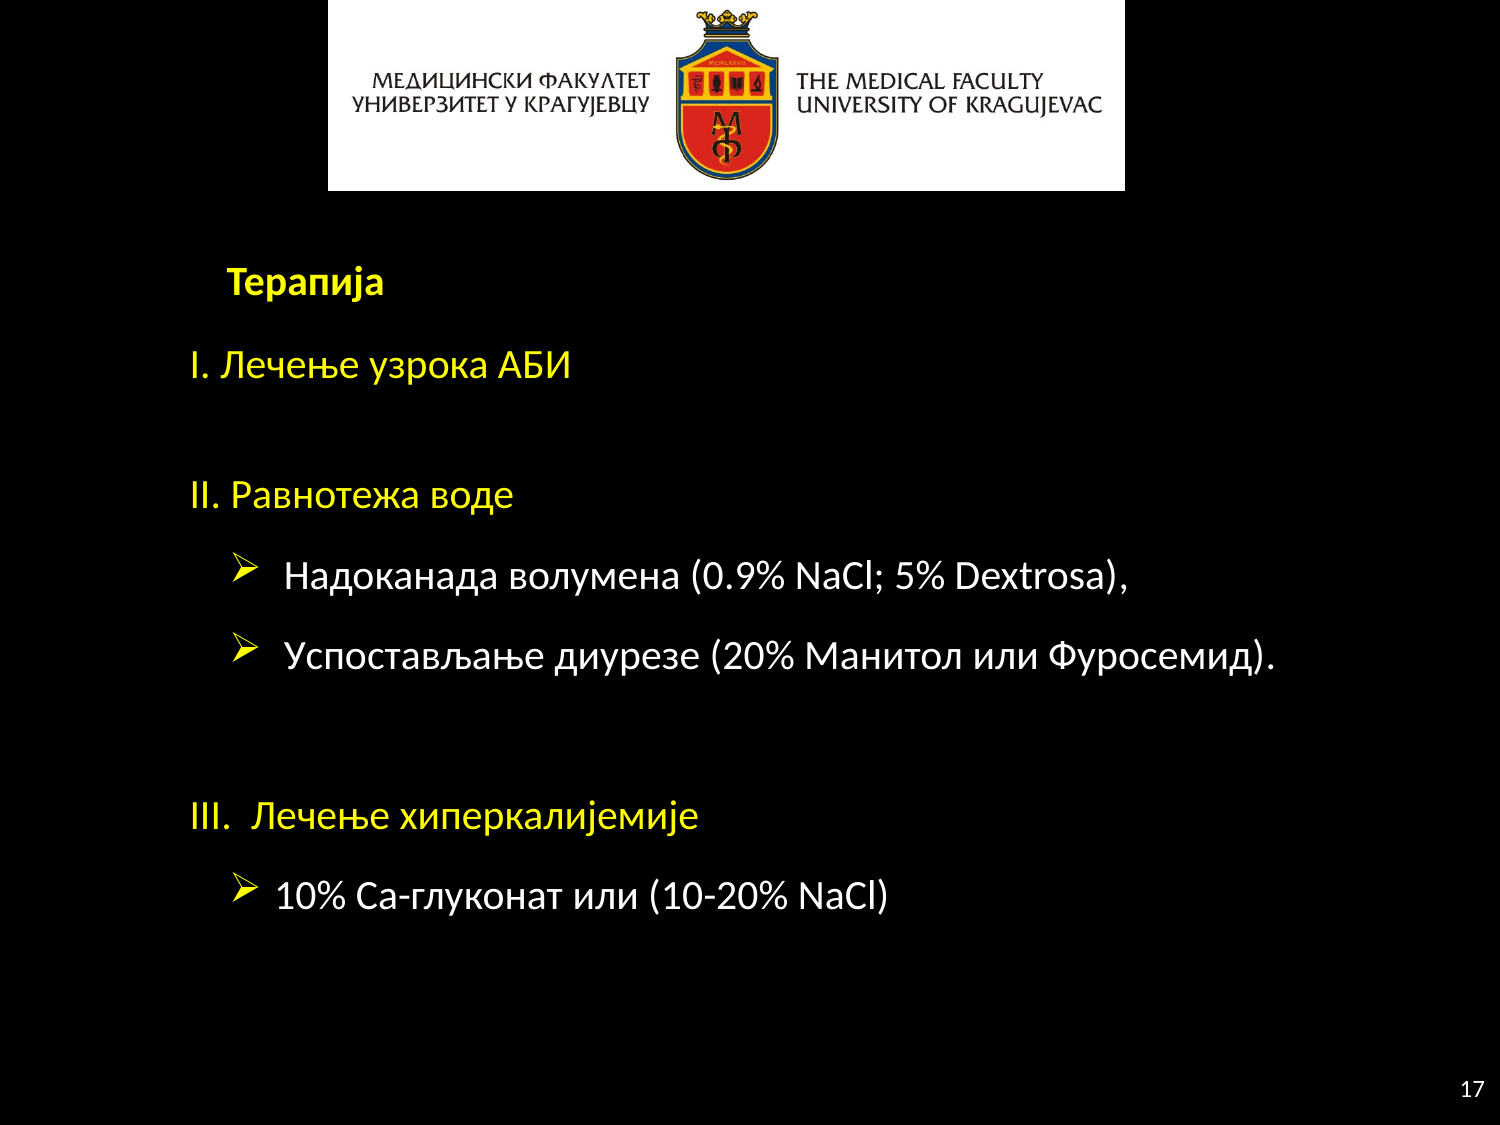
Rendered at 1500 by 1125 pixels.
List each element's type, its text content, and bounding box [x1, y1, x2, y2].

text_box Терапија [211, 246, 400, 299]
text_box I. Лечење узрока АБИ II. Равнотежа воде Надоканада волумена (0.9% NaCl; 5% Dextrosа), Успостављање диурезе (20% Манитол или Фуросемид). III. Лечење хиперкалијемије 10% Ca-глуконат или (10-20% NaCl) [174, 299, 1450, 925]
picture [328, 0, 1125, 191]
slide_number 17 [1187, 1050, 1500, 1125]
